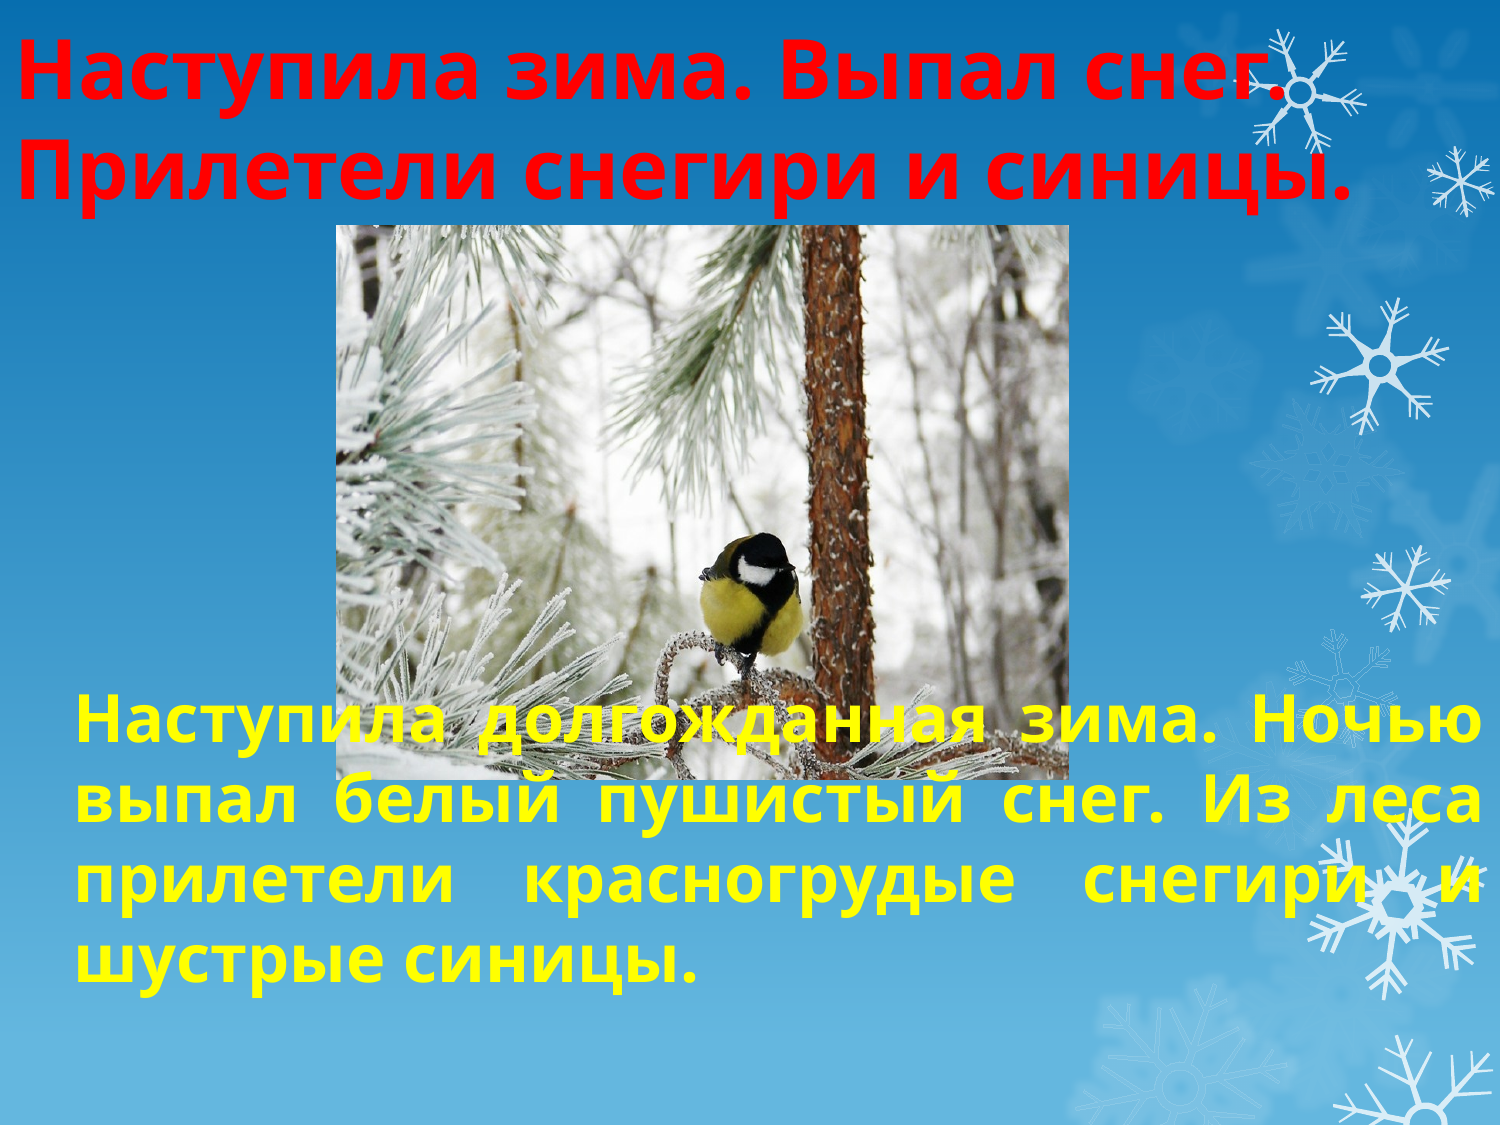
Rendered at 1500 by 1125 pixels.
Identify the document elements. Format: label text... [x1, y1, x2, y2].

text_box Наступила долгожданная зима. Ночью выпал белый пушистый снег. Из леса прилетели красногрудые снегири и шустрые синицы. [58, 668, 1500, 1004]
picture [336, 225, 1070, 780]
text_box Наступила зима. Выпал снег. Прилетели снегири и синицы. [0, 8, 1500, 224]
